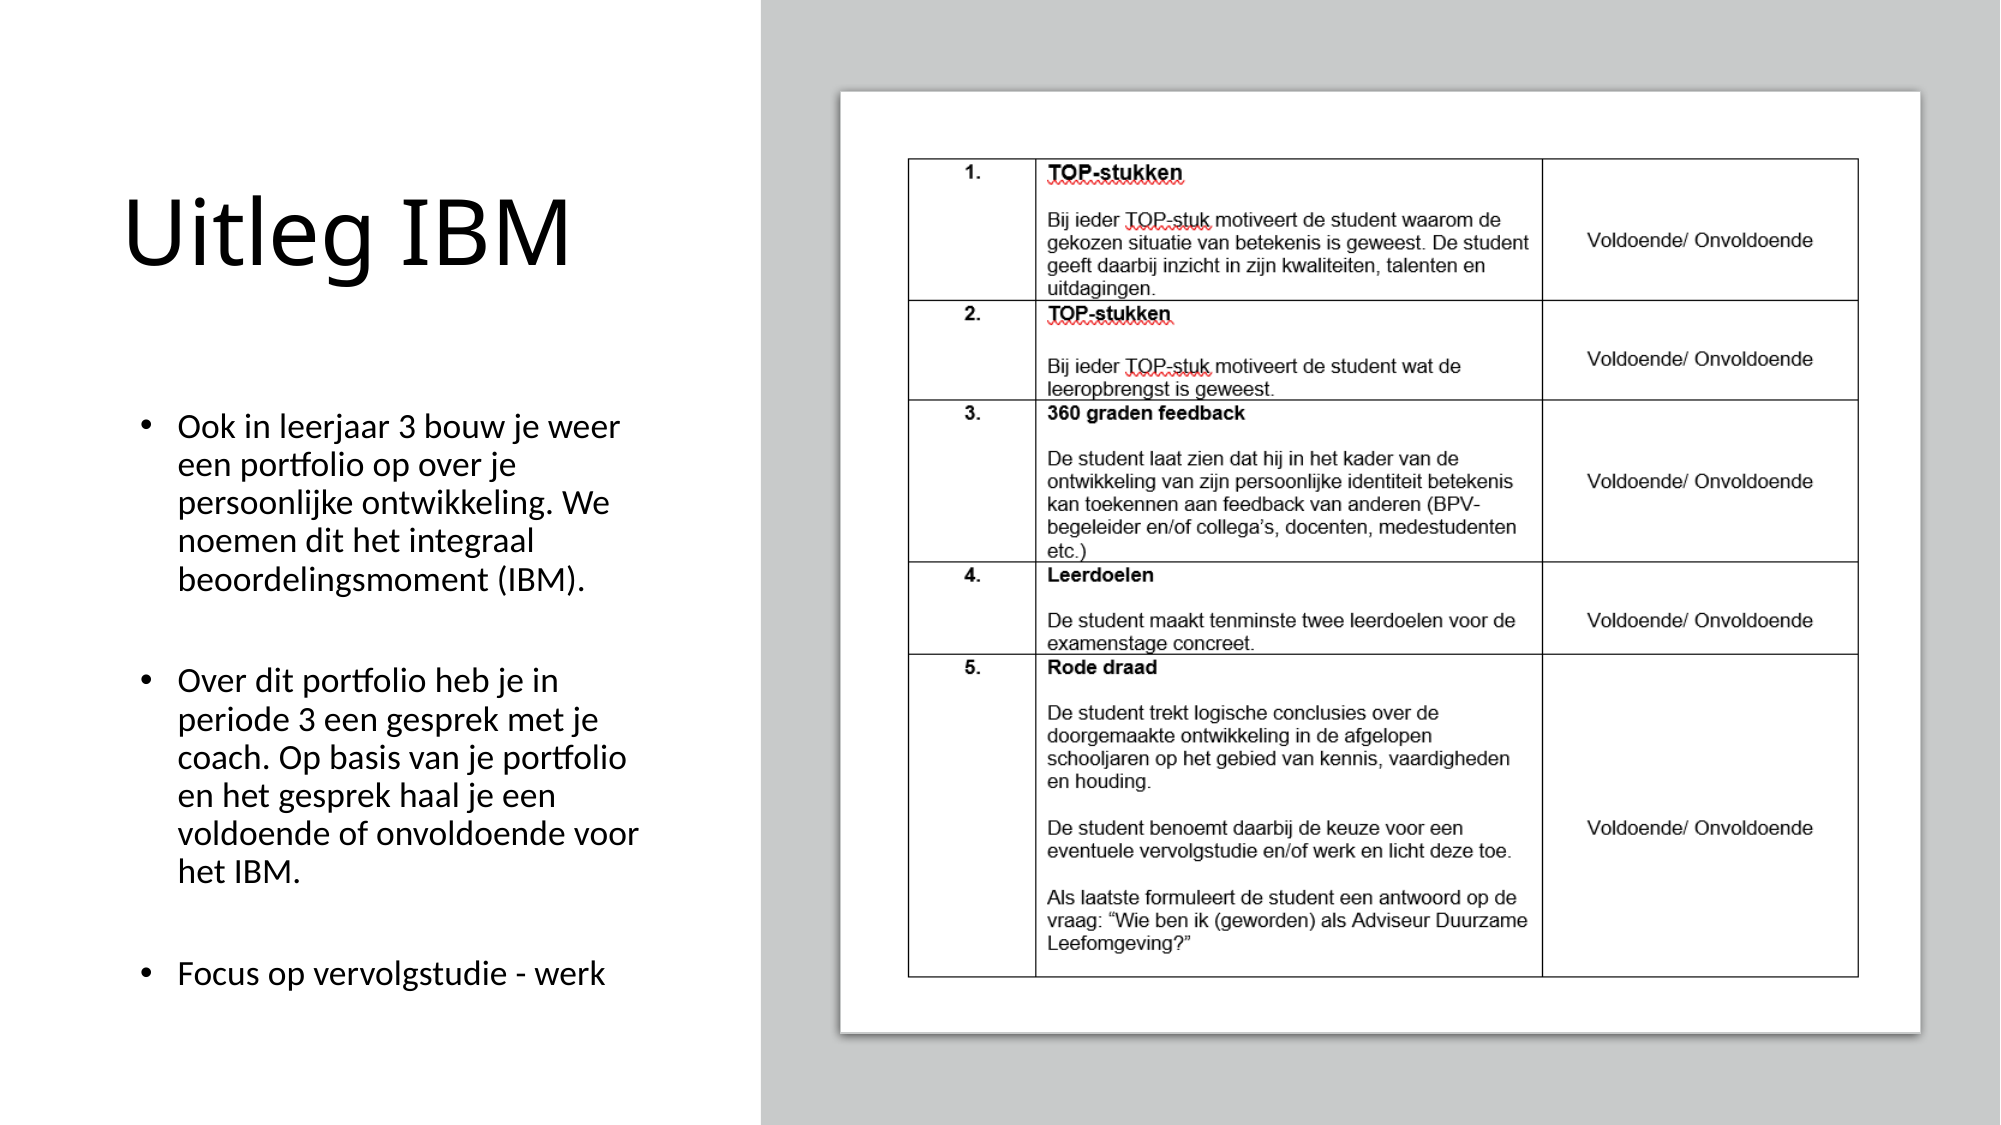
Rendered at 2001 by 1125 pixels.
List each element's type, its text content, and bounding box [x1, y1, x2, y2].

text_box Ook in leerjaar 3 bouw je weer een portfolio op over je persoonlijke ontwikkeling. We noemen dit het integraal beoordelingsmoment (IBM). Over dit portfolio heb je in periode 3 een gesprek met je coach. Op basis van je portfolio en het gesprek haal je een voldoende of onvoldoende voor het IBM. Focus op vervolgstudie - werk [106, 399, 682, 1021]
text_box [839, 90, 1922, 1034]
text_box [760, 0, 2000, 1125]
title Uitleg IBM [106, 103, 682, 370]
picture [890, 132, 1871, 992]
picture [0, 0, 760, 1125]
